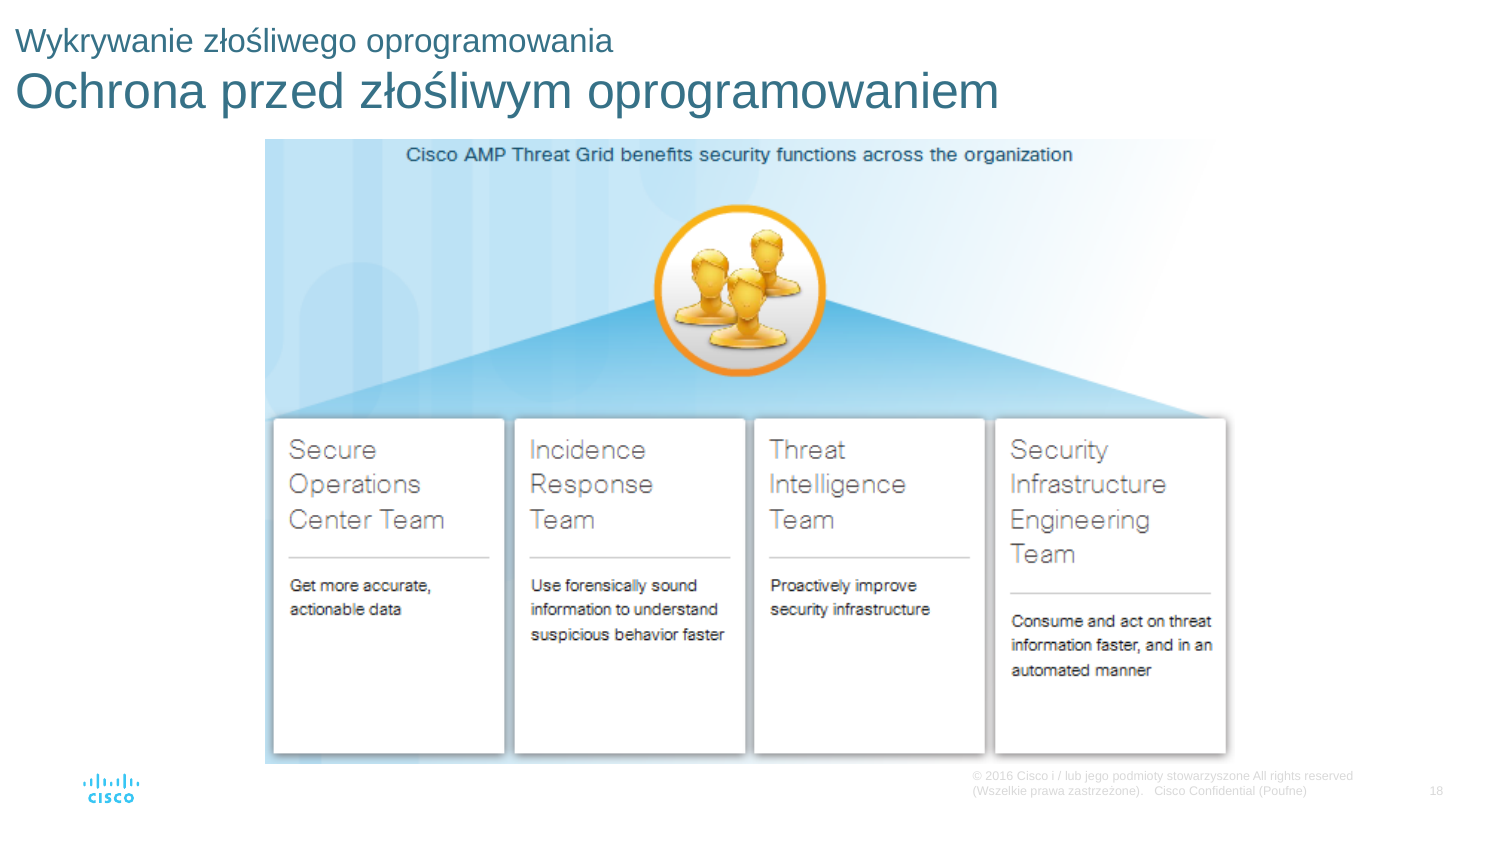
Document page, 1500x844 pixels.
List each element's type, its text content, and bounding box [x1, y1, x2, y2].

picture [264, 138, 1235, 765]
title Wykrywanie złośliwego oprogramowania Ochrona przed złośliwym oprogramowaniem [0, 6, 1500, 131]
